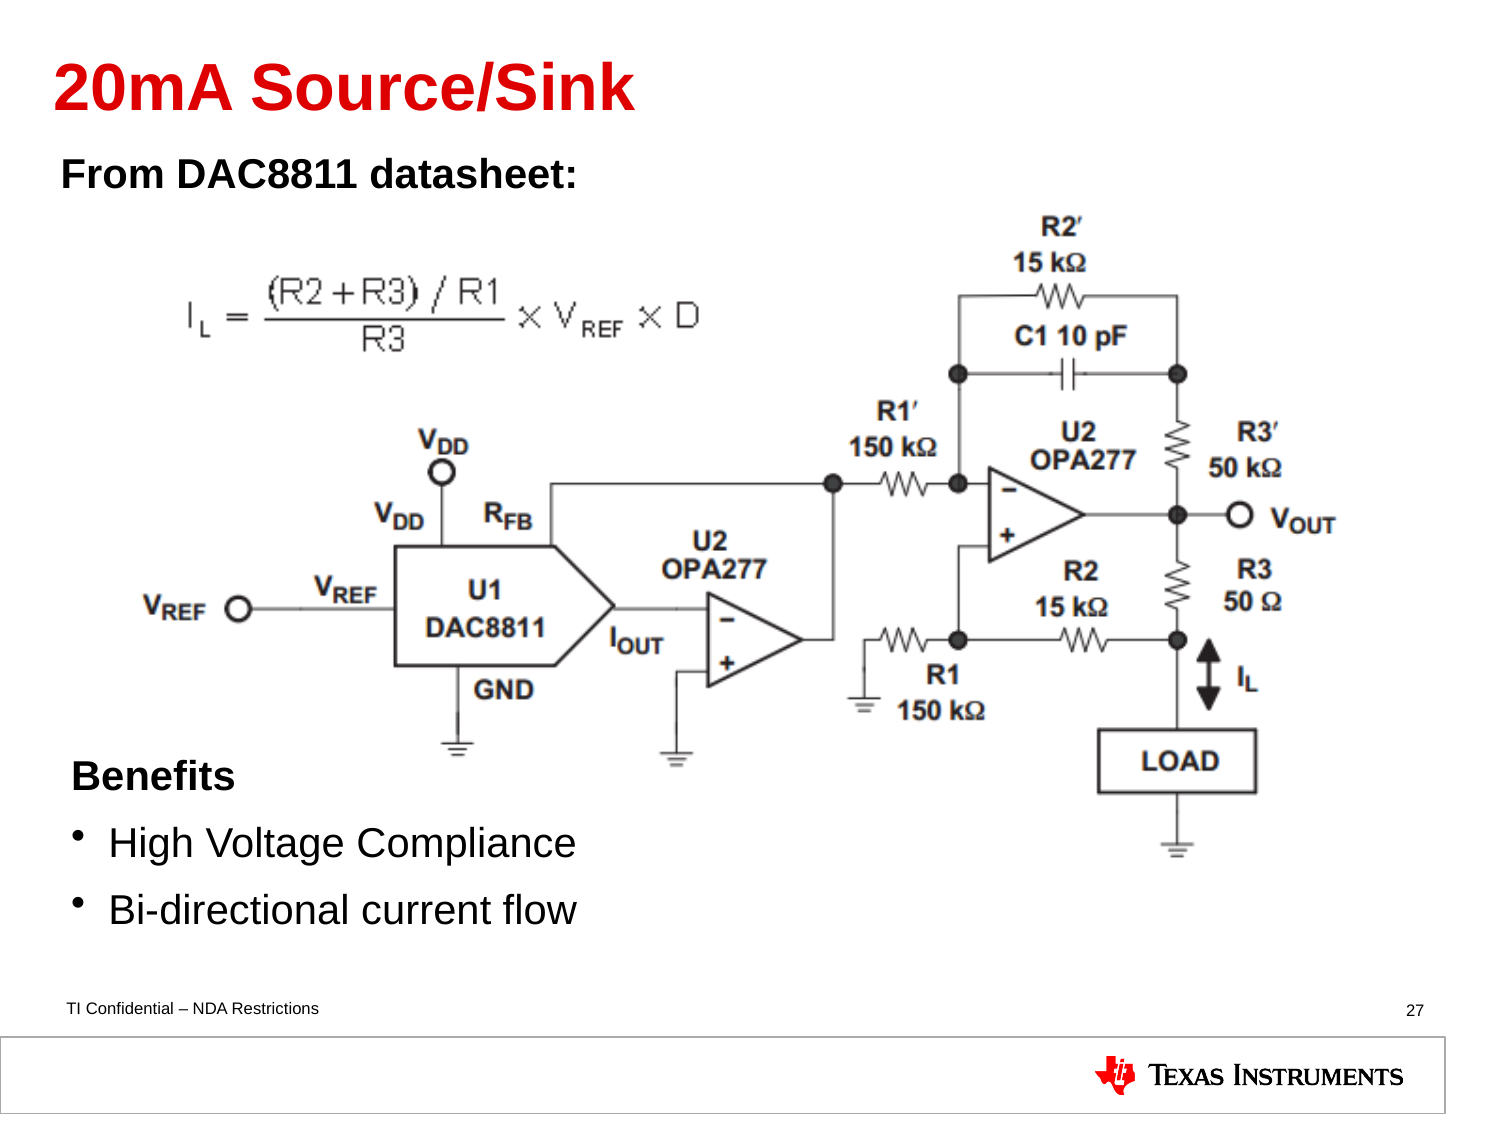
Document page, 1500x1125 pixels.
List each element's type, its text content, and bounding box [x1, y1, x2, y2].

picture [126, 197, 1372, 872]
text_box Benefits High Voltage Compliance Bi-directional current flow [56, 741, 1446, 970]
text_box From DAC8811 datasheet: [45, 139, 600, 207]
picture [1095, 1056, 1403, 1095]
slide_number 27 [1089, 992, 1440, 1027]
title 20mA Source/Sink [37, 23, 1426, 158]
